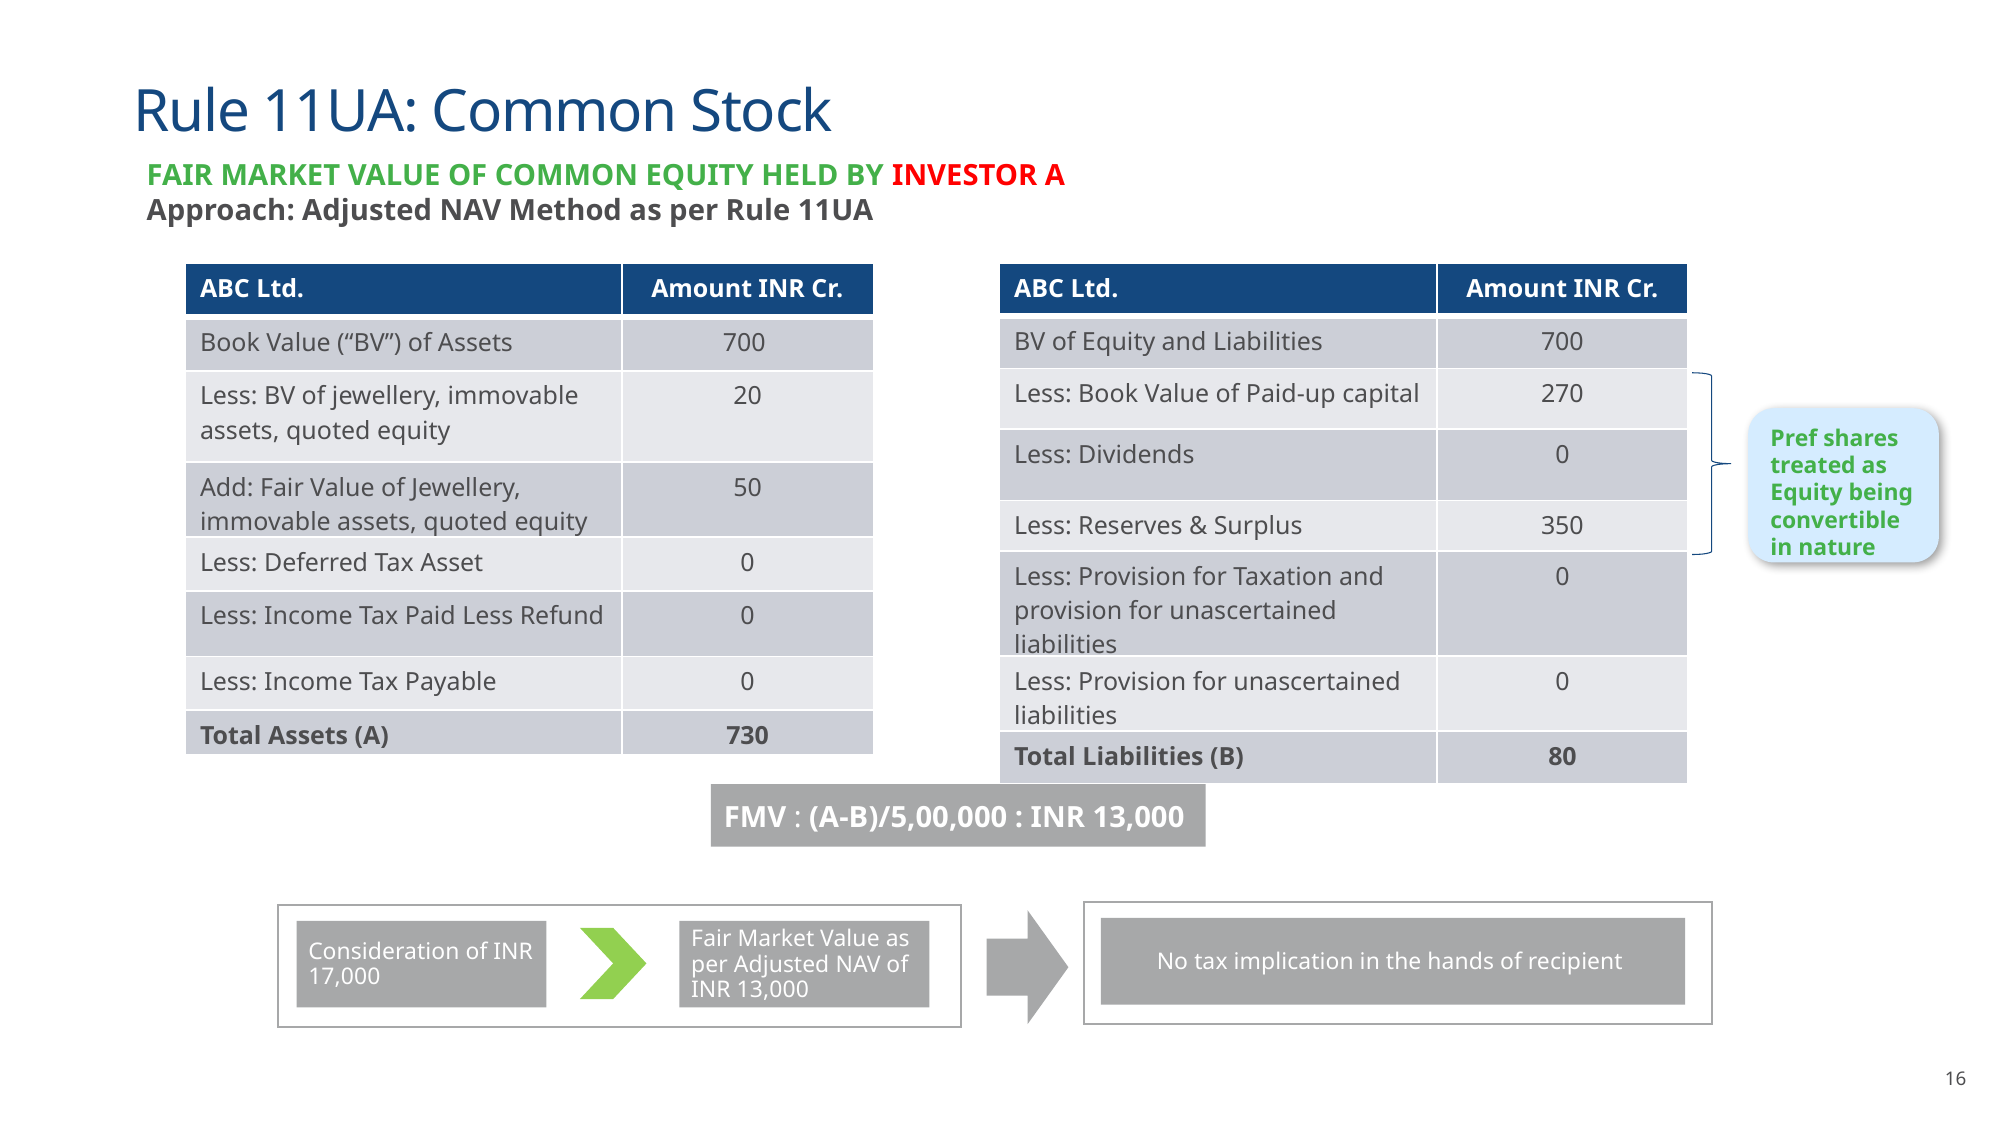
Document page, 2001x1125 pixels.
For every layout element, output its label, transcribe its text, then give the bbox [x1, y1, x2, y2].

table_cell 20 [623, 372, 873, 461]
table_cell 80 [1438, 732, 1687, 783]
table_cell Less: Provision for Taxation and provision for unascertained liabilities [1000, 552, 1436, 655]
table_cell 0 [1438, 657, 1687, 730]
table_cell Book Value (“BV”) of Assets [186, 320, 621, 370]
table_cell 700 [1438, 319, 1687, 368]
table_cell Less: Dividends [1000, 430, 1436, 500]
table_cell 0 [1438, 552, 1687, 655]
table_cell 50 [623, 463, 873, 536]
table_cell Less: Reserves & Surplus [1000, 501, 1436, 550]
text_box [278, 904, 962, 1028]
text_box [985, 907, 1070, 1028]
table_cell Total Liabilities (B) [1000, 732, 1436, 783]
table_cell 0 [1438, 430, 1687, 500]
text_box FMV : (A-B)/5,00,000 : INR 13,000 [710, 784, 1206, 847]
table_cell Total Assets (A) [186, 711, 621, 754]
table_header Amount INR Cr. [1438, 264, 1687, 313]
table_cell 730 [623, 711, 873, 754]
title Rule 11UA: Common Stock [133, 15, 1578, 191]
text_box [1692, 372, 1732, 556]
table_header Amount INR Cr. [623, 264, 873, 314]
table_cell Less: Provision for unascertained liabilities [1000, 657, 1436, 730]
table_cell 700 [623, 320, 873, 370]
table_cell Less: Book Value of Paid-up capital [1000, 369, 1436, 428]
table_cell Less: Income Tax Payable [186, 657, 621, 709]
table_cell 270 [1438, 369, 1687, 428]
table_cell 0 [623, 592, 873, 656]
text_box 16 [1930, 1058, 2000, 1088]
table_cell Less: Income Tax Paid Less Refund [186, 592, 621, 656]
table_cell Add: Fair Value of Jewellery, immovable assets, quoted equity [186, 463, 621, 536]
table_cell BV of Equity and Liabilities [1000, 319, 1436, 368]
table_cell 350 [1438, 501, 1687, 550]
table_header ABC Ltd. [1000, 264, 1436, 313]
table_cell 0 [623, 538, 873, 590]
table_cell 0 [623, 657, 873, 709]
text_box Pref shares treated as Equity being convertible in nature [1747, 407, 1940, 564]
table_cell Less: BV of jewellery, immovable assets, quoted equity [186, 372, 621, 461]
table_cell Less: Deferred Tax Asset [186, 538, 621, 590]
text_box FAIR MARKET VALUE OF COMMON EQUITY HELD BY INVESTOR A Approach: Adjusted NAV Method as per Rule 11UA [131, 149, 1576, 234]
table_header ABC Ltd. [186, 264, 621, 314]
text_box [1083, 901, 1713, 1025]
